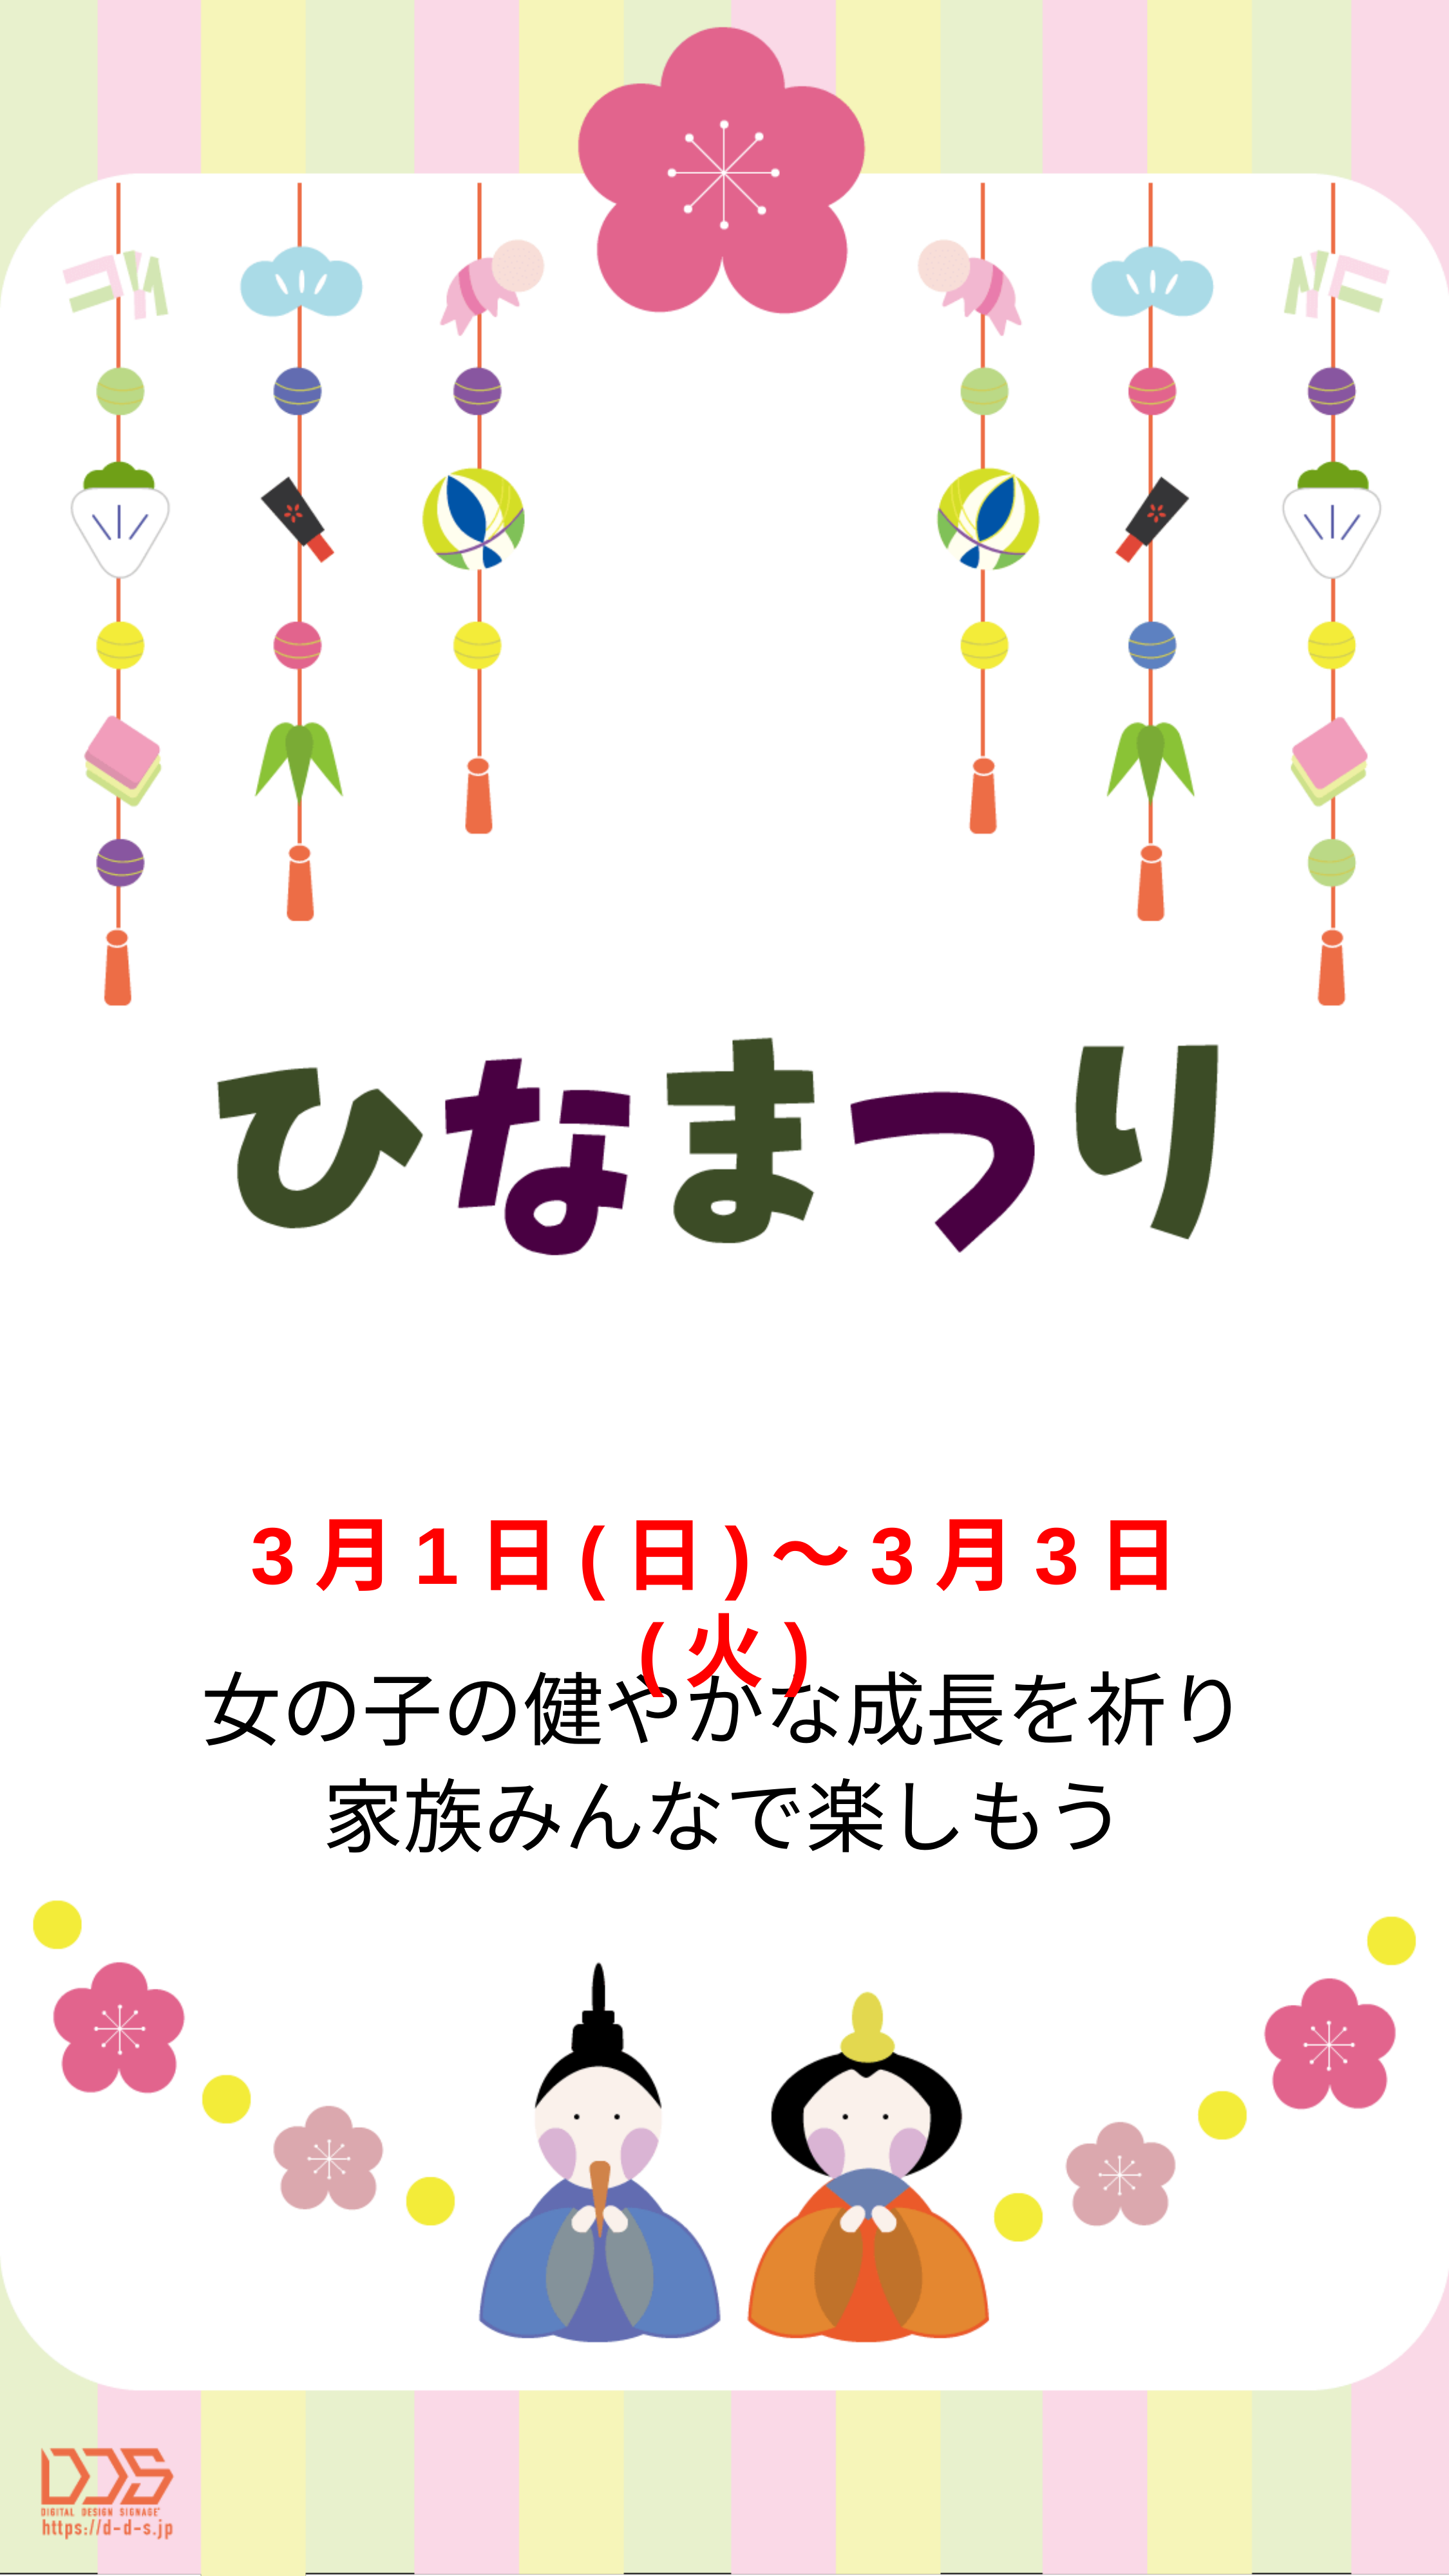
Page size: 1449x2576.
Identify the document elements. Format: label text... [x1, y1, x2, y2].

subtitle 女の子の健やかな成長を祈り 家族みんなで楽しもう [181, 1665, 1268, 1975]
picture [0, 0, 1449, 2576]
text_box 3月1日(日)～3月3日(火) [237, 1498, 1211, 1702]
